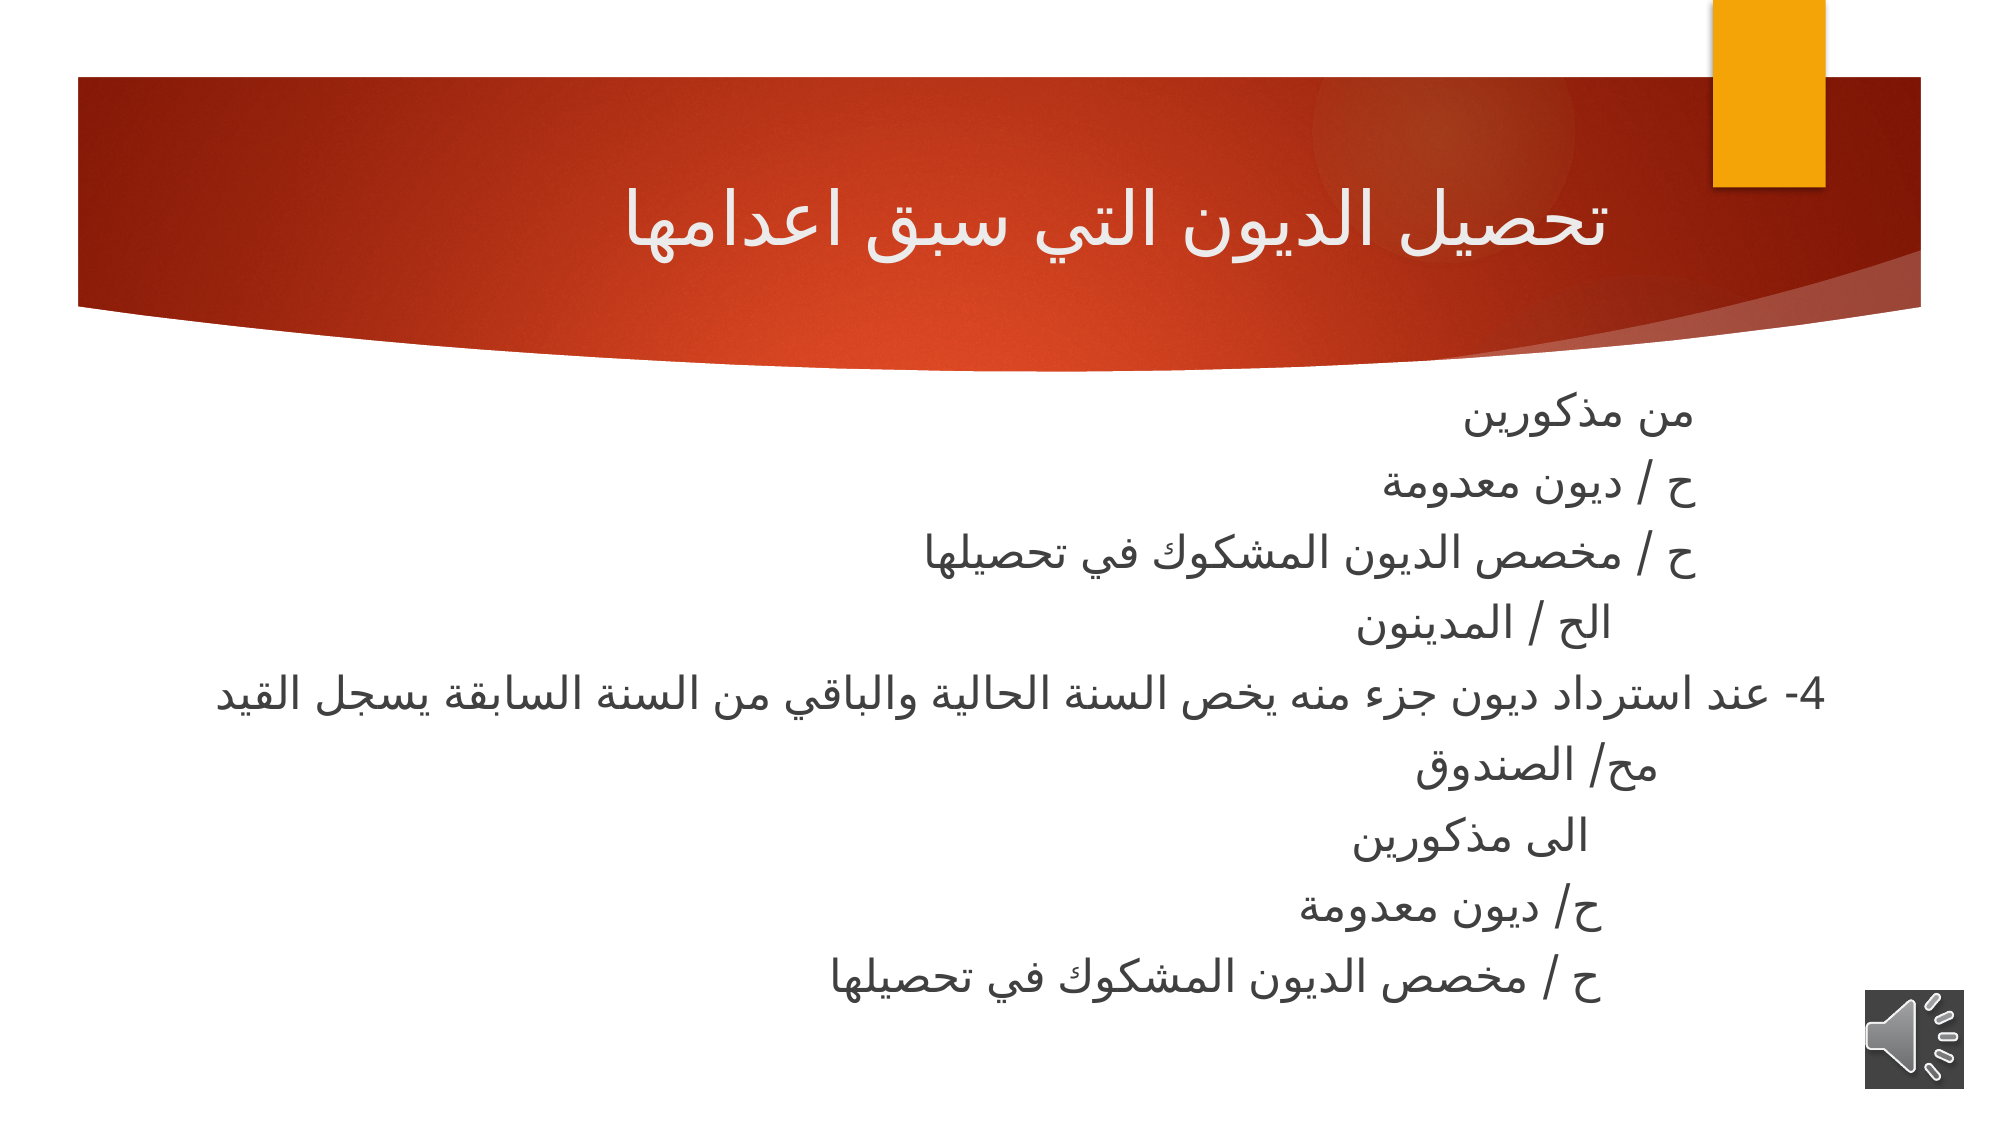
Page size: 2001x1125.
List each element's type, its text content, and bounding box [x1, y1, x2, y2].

list من مذكورين ح / ديون معدومة ح / مخصص الديون المشكوك في تحصيلها الح / المدينون 4- عند استرداد ديون جزء منه يخص السنة الحالية والباقي من السنة السابقة يسجل القيد مح/ الصندوق الى مذكورين ح/ ديون معدومة ح / مخصص الديون المشكوك في تحصيلها [189, 373, 1841, 1084]
picture [1864, 989, 1965, 1090]
title تحصيل الديون التي سبق اعدامها [189, 155, 1627, 275]
